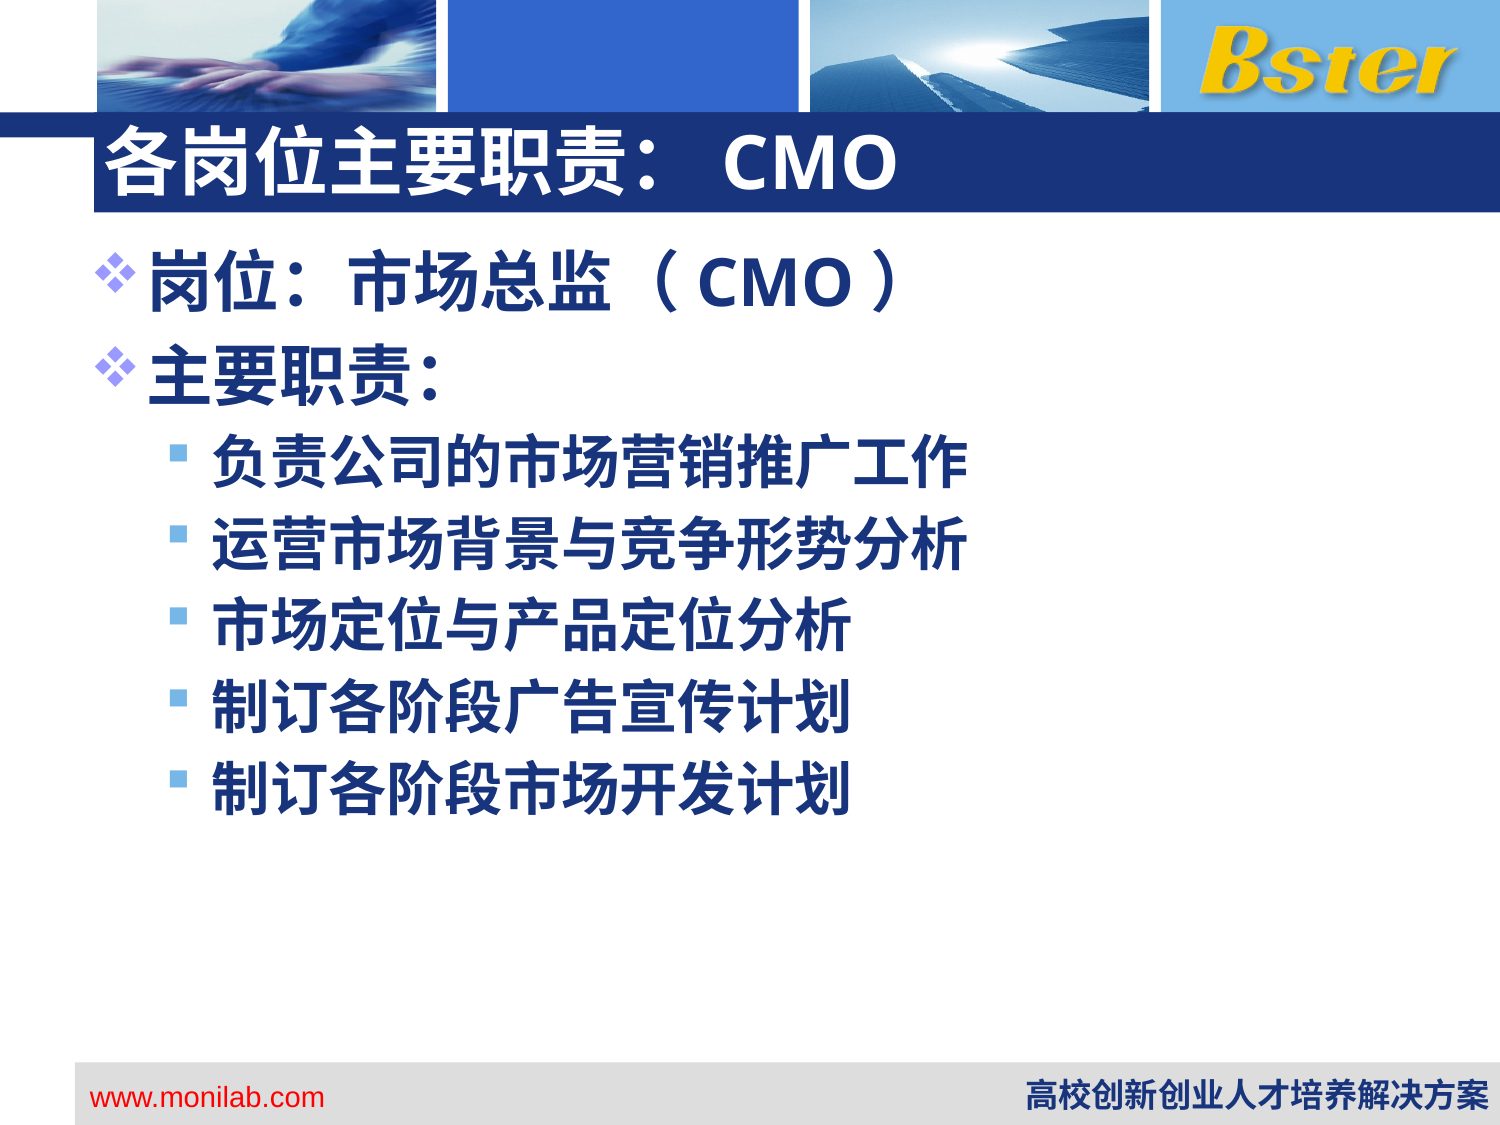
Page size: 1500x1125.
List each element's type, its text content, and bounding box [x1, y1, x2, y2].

picture [1199, 26, 1458, 94]
list 岗位：市场总监（CMO） 主要职责： 负责公司的市场营销推广工作 运营市场背景与竞争形势分析 市场定位与产品定位分析 制订各阶段广告宣传计划 制订各阶段市场开发计划 [74, 232, 1454, 1034]
title 各岗位主要职责：CMO [88, 113, 1369, 206]
picture [97, 0, 437, 112]
picture [810, 0, 1150, 112]
